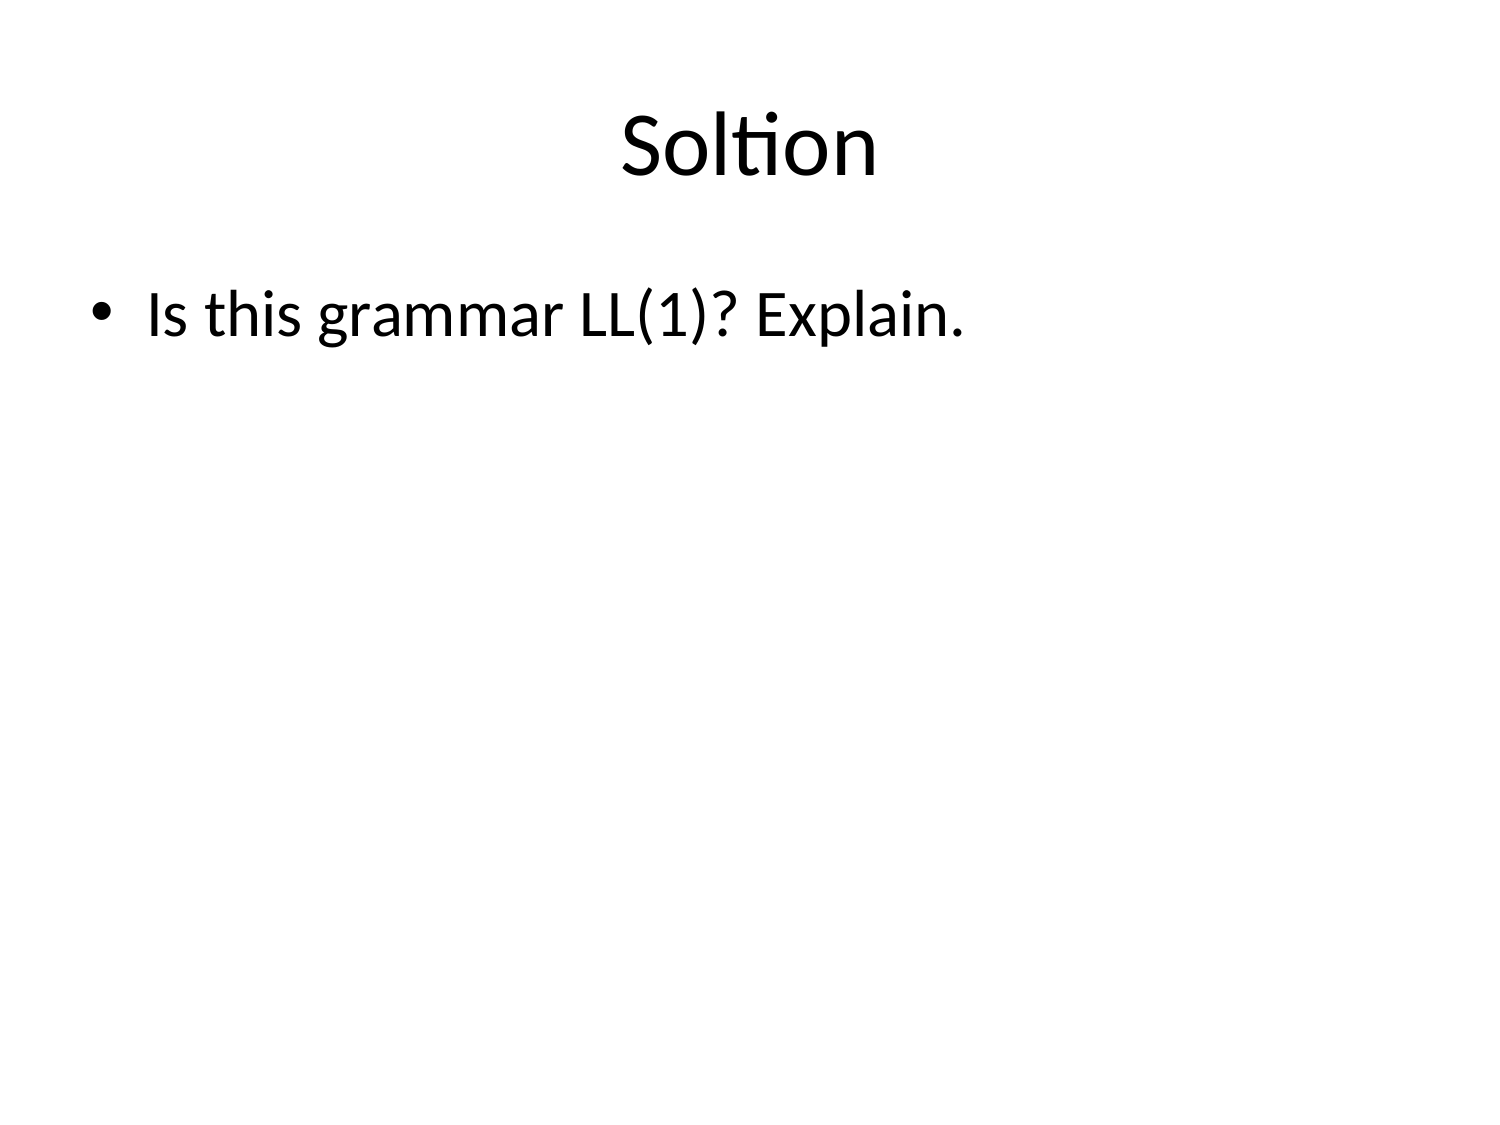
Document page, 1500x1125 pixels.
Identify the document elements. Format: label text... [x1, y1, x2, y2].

title Soltion [75, 45, 1425, 233]
list Is this grammar LL(1)? Explain. [75, 262, 1425, 1005]
